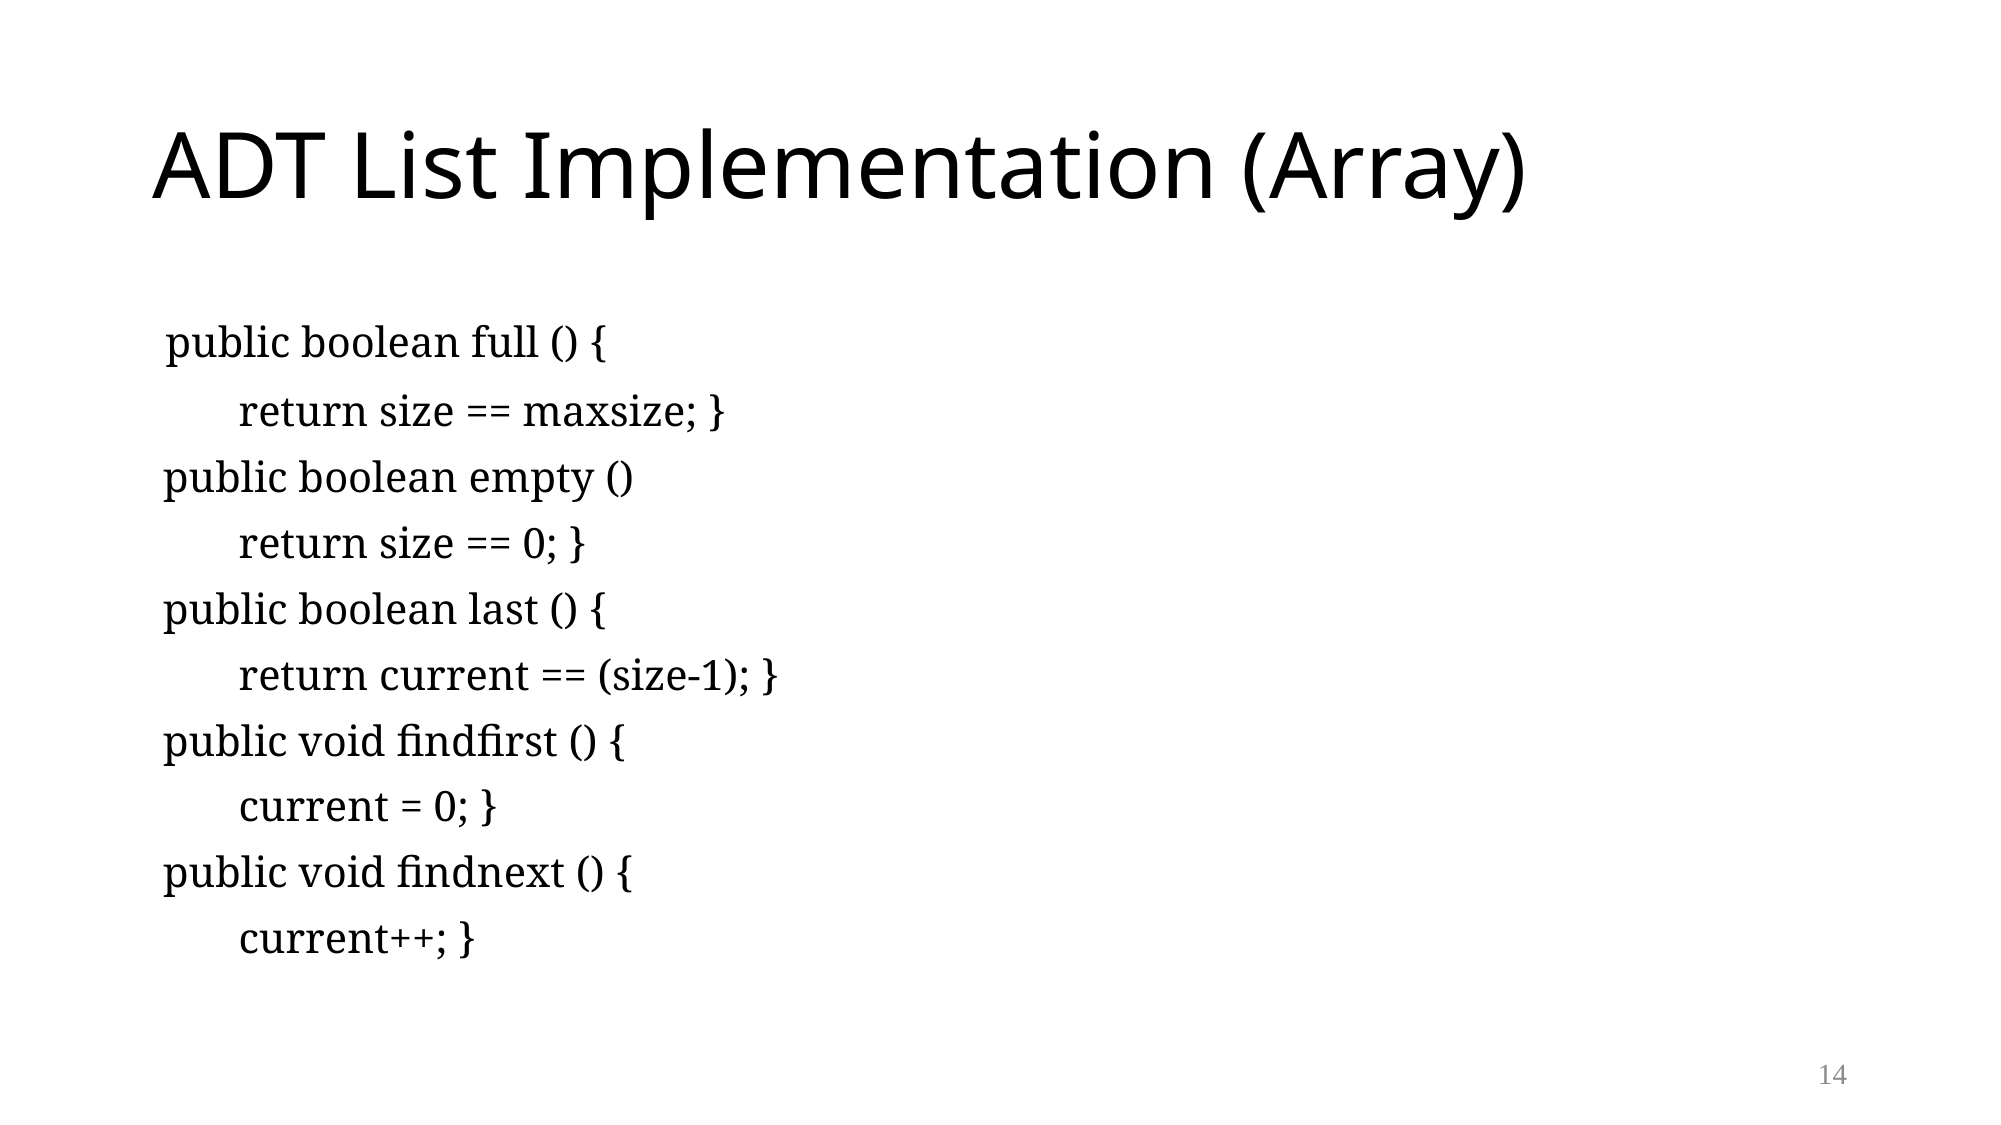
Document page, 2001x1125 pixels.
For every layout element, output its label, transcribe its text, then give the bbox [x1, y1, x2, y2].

title ADT List Implementation (Array) [137, 59, 1863, 278]
list public boolean full () { return size == maxsize; } public boolean empty () return size == 0; } public boolean last () { return current == (size-1); } public void findfirst () { current = 0; } public void findnext () { current++; } [137, 299, 1863, 1014]
slide_number 14 [1412, 1042, 1863, 1103]
